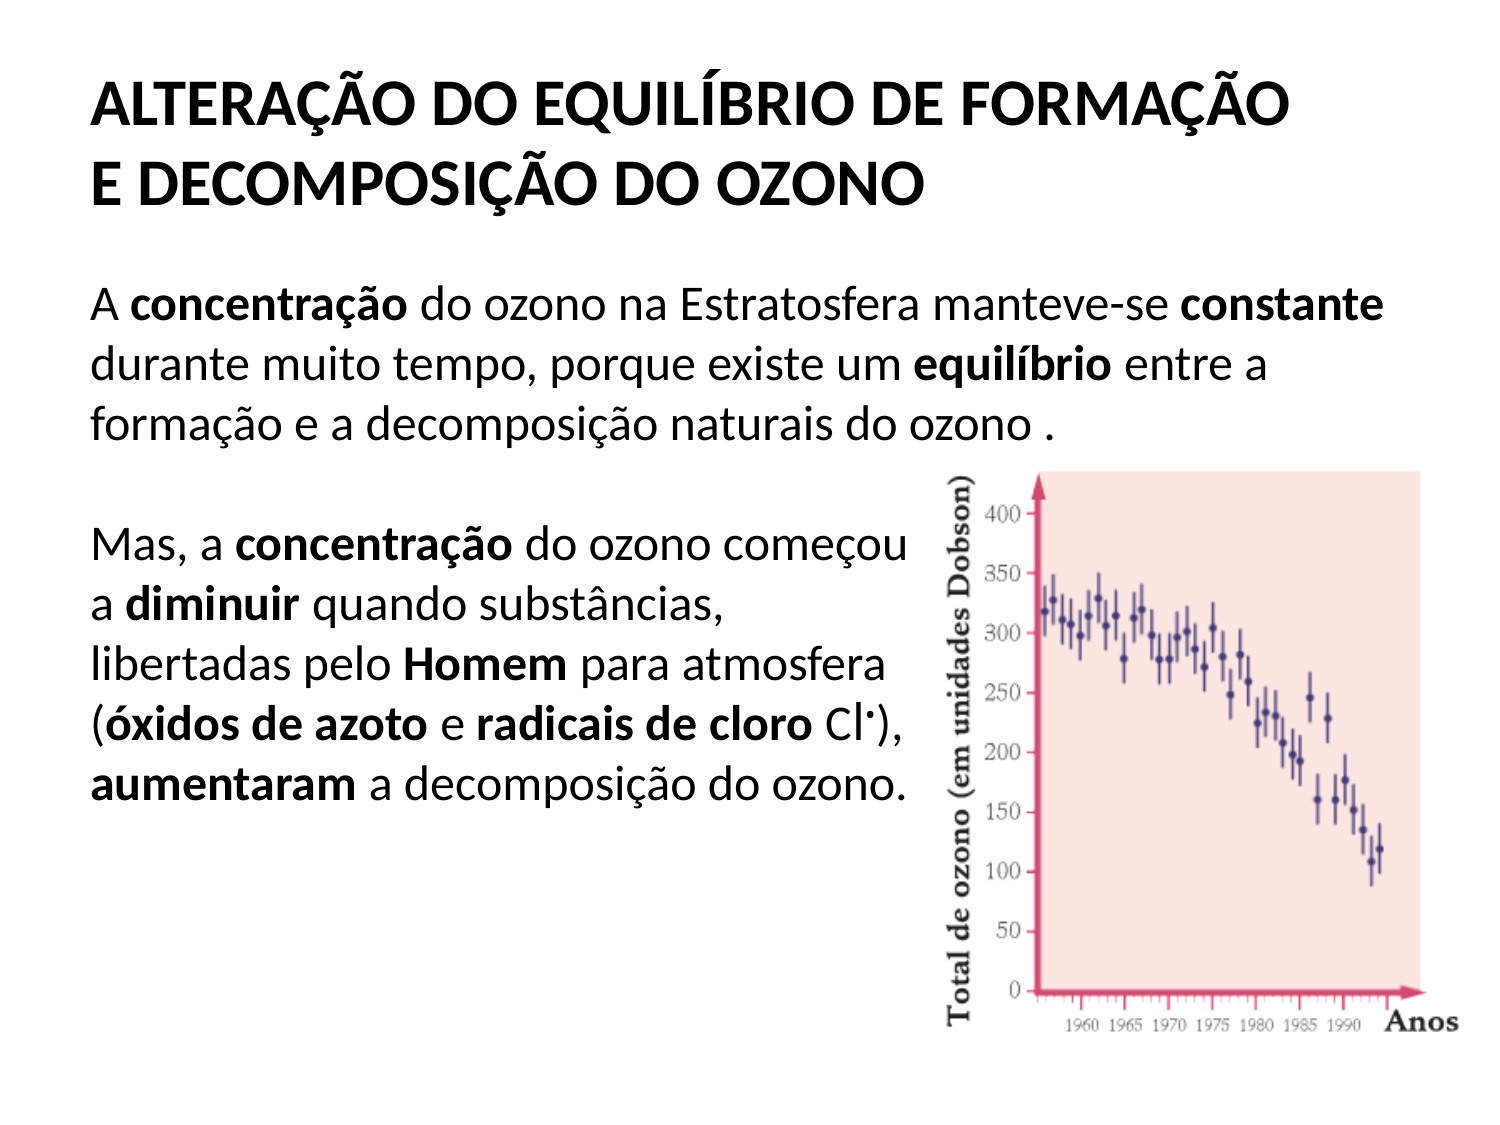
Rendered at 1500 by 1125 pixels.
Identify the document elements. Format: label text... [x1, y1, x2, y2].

picture [926, 445, 1469, 1047]
list A concentração do ozono na Estratosfera manteve-se constante durante muito tempo, porque existe um equilíbrio entre a formação e a decomposição naturais do ozono . Mas, a concentração do ozono começou a diminuir quando substâncias, libertadas pelo Homem para atmosfera (óxidos de azoto e radicais de cloro Cl•), aumentaram a decomposição do ozono. [75, 262, 1425, 1005]
title ALTERAÇÃO DO EQUILÍBRIO DE FORMAÇÃO E DECOMPOSIÇÃO DO OZONO [75, 45, 1425, 233]
